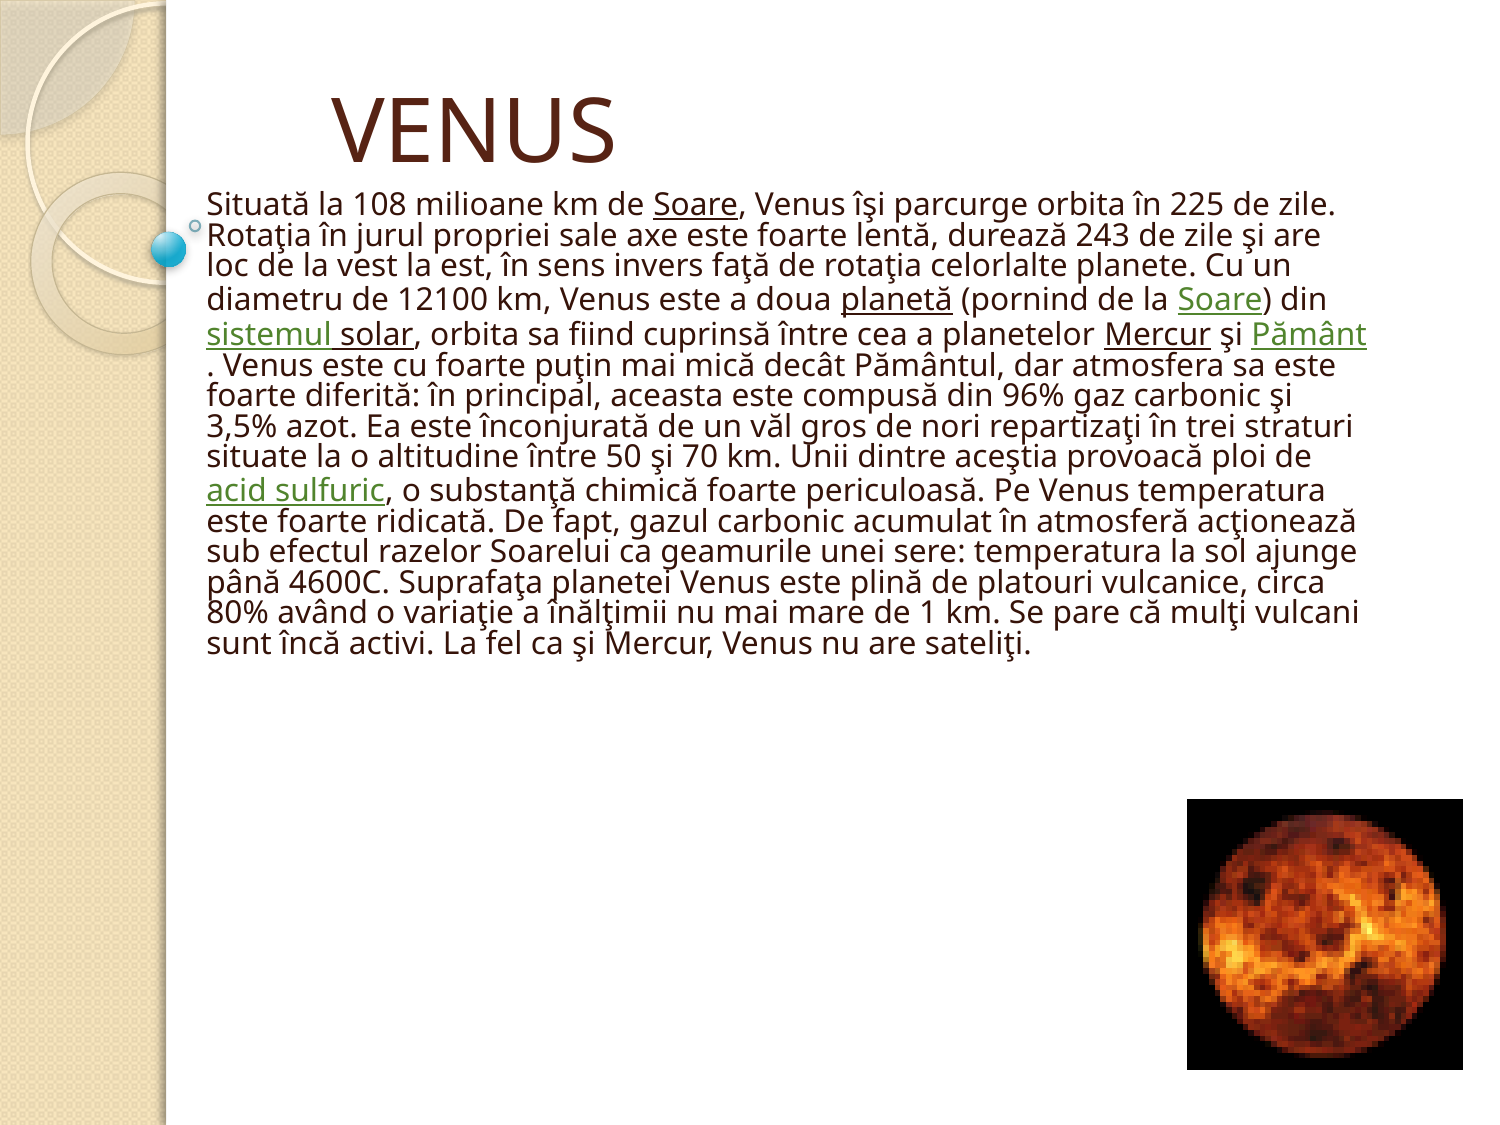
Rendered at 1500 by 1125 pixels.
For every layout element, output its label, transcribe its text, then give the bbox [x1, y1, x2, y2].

title VENUS [37, 0, 1313, 188]
picture [1187, 799, 1463, 1070]
subtitle Situată la 108 milioane km de Soare, Venus îşi parcurge orbita în 225 de zile. Rotaţia în jurul propriei sale axe este foarte lentă, durează 243 de zile şi are loc de la vest la est, în sens invers faţă de rotaţia celorlalte planete. Cu un diametru de 12100 km, Venus este a doua planetă (pornind de la Soare) din sistemul solar, orbita sa fiind cuprinsă între cea a planetelor Mercur şi Pământ. Venus este cu foarte puţin mai mică decât Pământul, dar atmosfera sa este foarte diferită: în principal, aceasta este compusă din 96% gaz carbonic şi 3,5% azot. Ea este înconjurată de un văl gros de nori repartizaţi în trei straturi situate la o altitudine între 50 şi 70 km. Unii dintre aceştia provoacă ploi de acid sulfuric, o substanţă chimică foarte periculoasă. Pe Venus temperatura este foarte ridicată. De fapt, gazul carbonic acumulat în atmosferă acţionează sub efectul razelor Soarelui ca geamurile unei sere: temperatura la sol ajunge până 4600C. Suprafaţa planetei Venus este plină de platouri vulcanice, circa 80% având o variaţie a înălţimii nu mai mare de 1 km. Se pare că mulţi vulcani sunt încă activi. La fel ca şi Mercur, Venus nu are sateliţi. [187, 187, 1388, 701]
